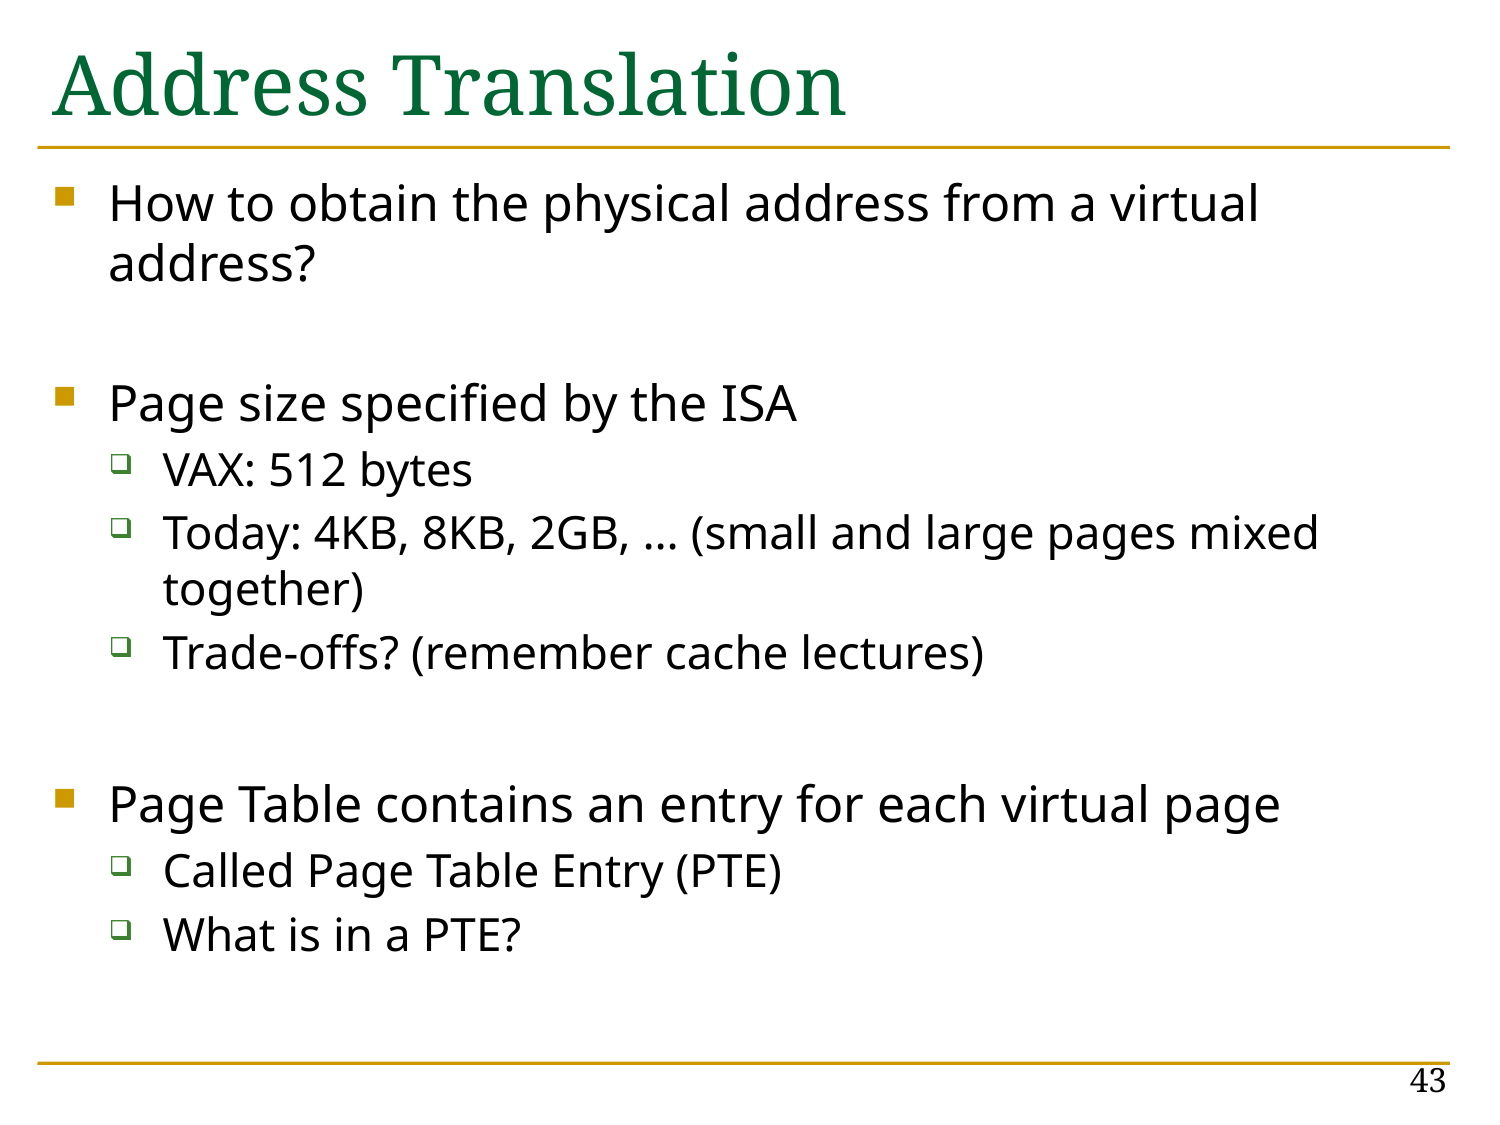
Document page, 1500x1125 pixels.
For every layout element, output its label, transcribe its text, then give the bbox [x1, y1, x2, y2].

list How to obtain the physical address from a virtual address? Page size specified by the ISA VAX: 512 bytes Today: 4KB, 8KB, 2GB, … (small and large pages mixed together) Trade-offs? (remember cache lectures) Page Table contains an entry for each virtual page Called Page Table Entry (PTE) What is in a PTE? [37, 163, 1450, 1016]
slide_number 43 [1111, 1036, 1462, 1112]
title Address Translation [37, 24, 1450, 163]
